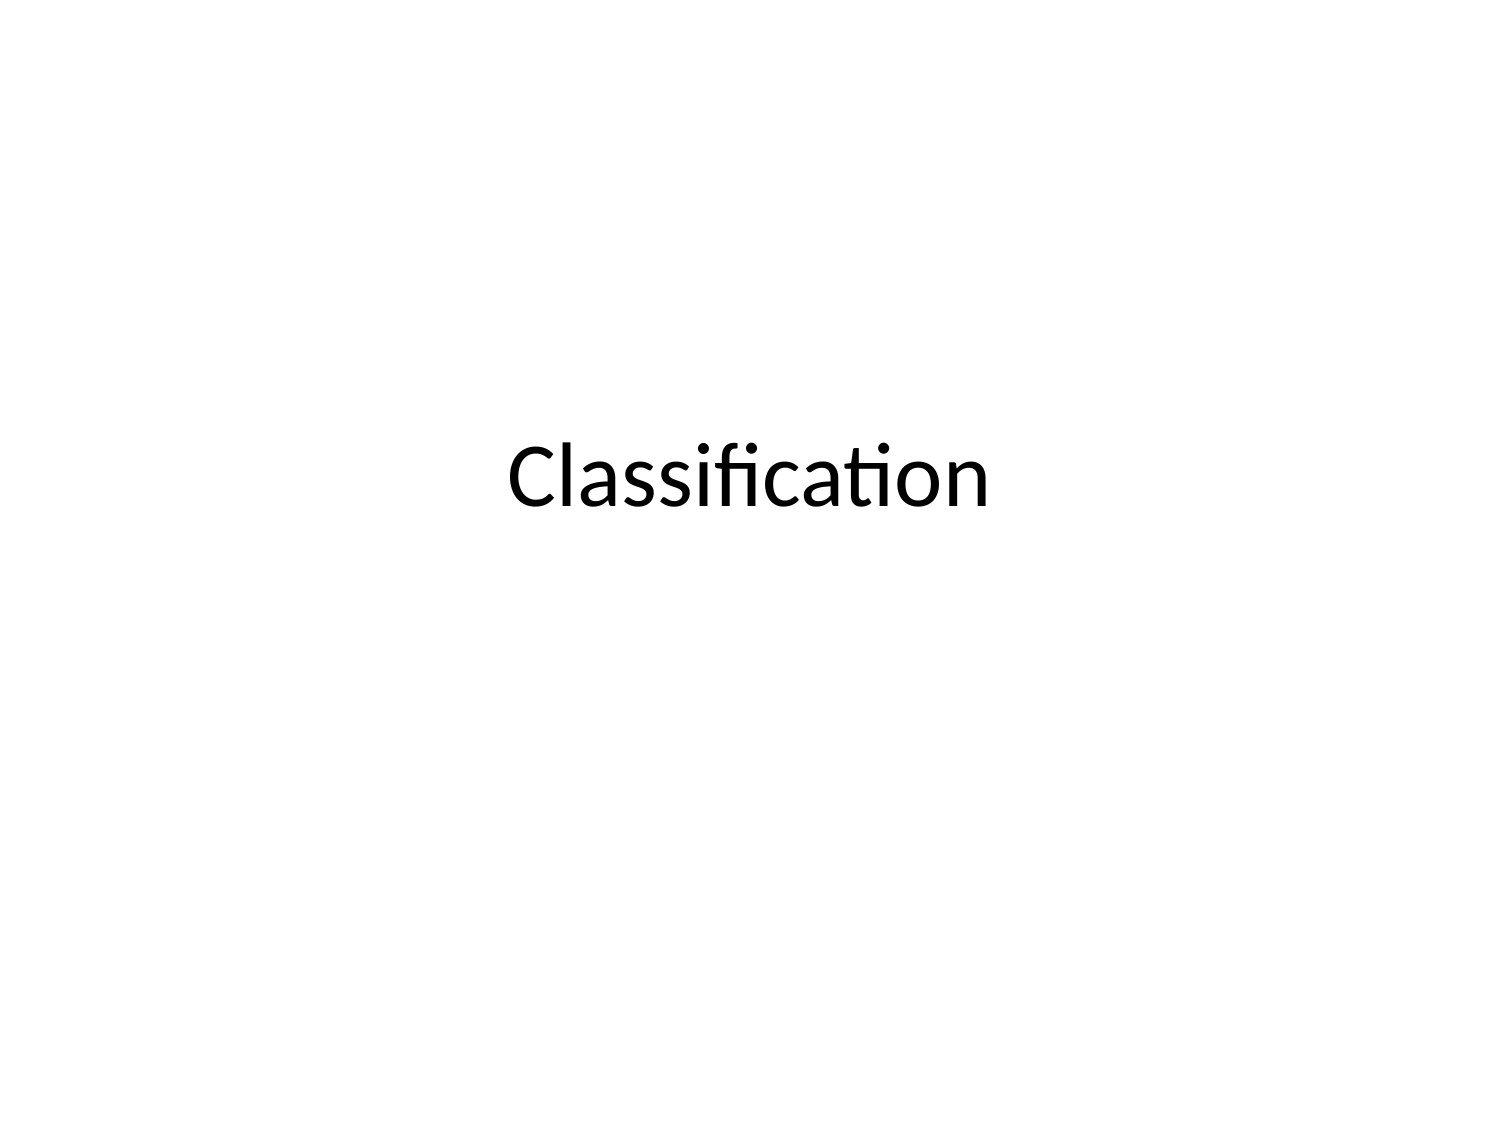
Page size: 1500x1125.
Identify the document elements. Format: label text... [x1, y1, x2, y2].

title Classification [112, 349, 1388, 591]
